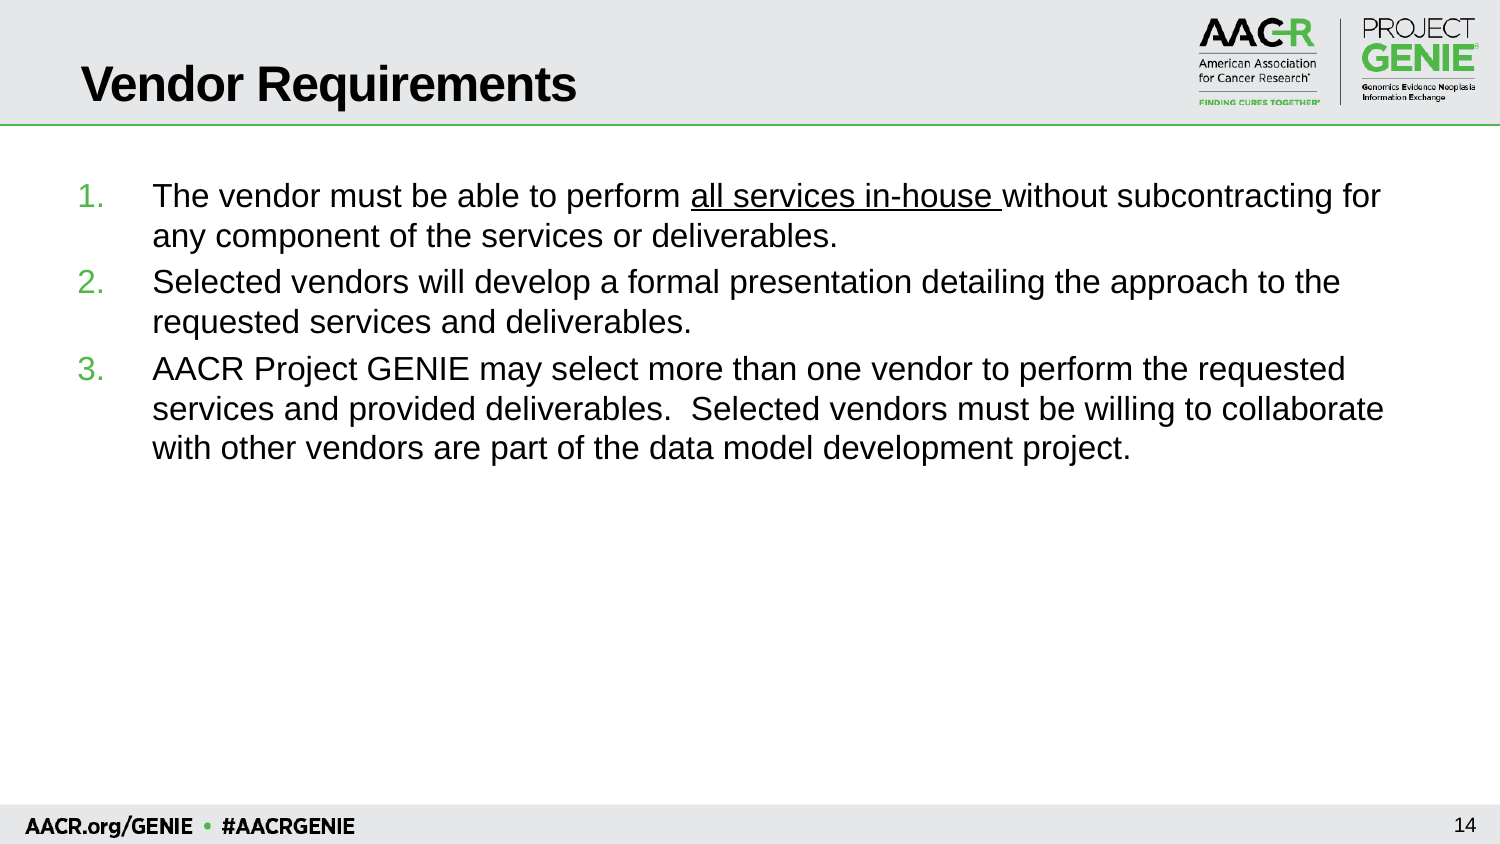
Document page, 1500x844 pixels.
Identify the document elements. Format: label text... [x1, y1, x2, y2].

picture [0, 0, 1500, 844]
title Vendor Requirements [65, 2, 1018, 120]
list The vendor must be able to perform all services in-house without subcontracting for any component of the services or deliverables. Selected vendors will develop a formal presentation detailing the approach to the requested services and deliverables. AACR Project GENIE may select more than one vendor to perform the requested services and provided deliverables. Selected vendors must be willing to collaborate with other vendors are part of the data model development project. [62, 166, 1413, 724]
